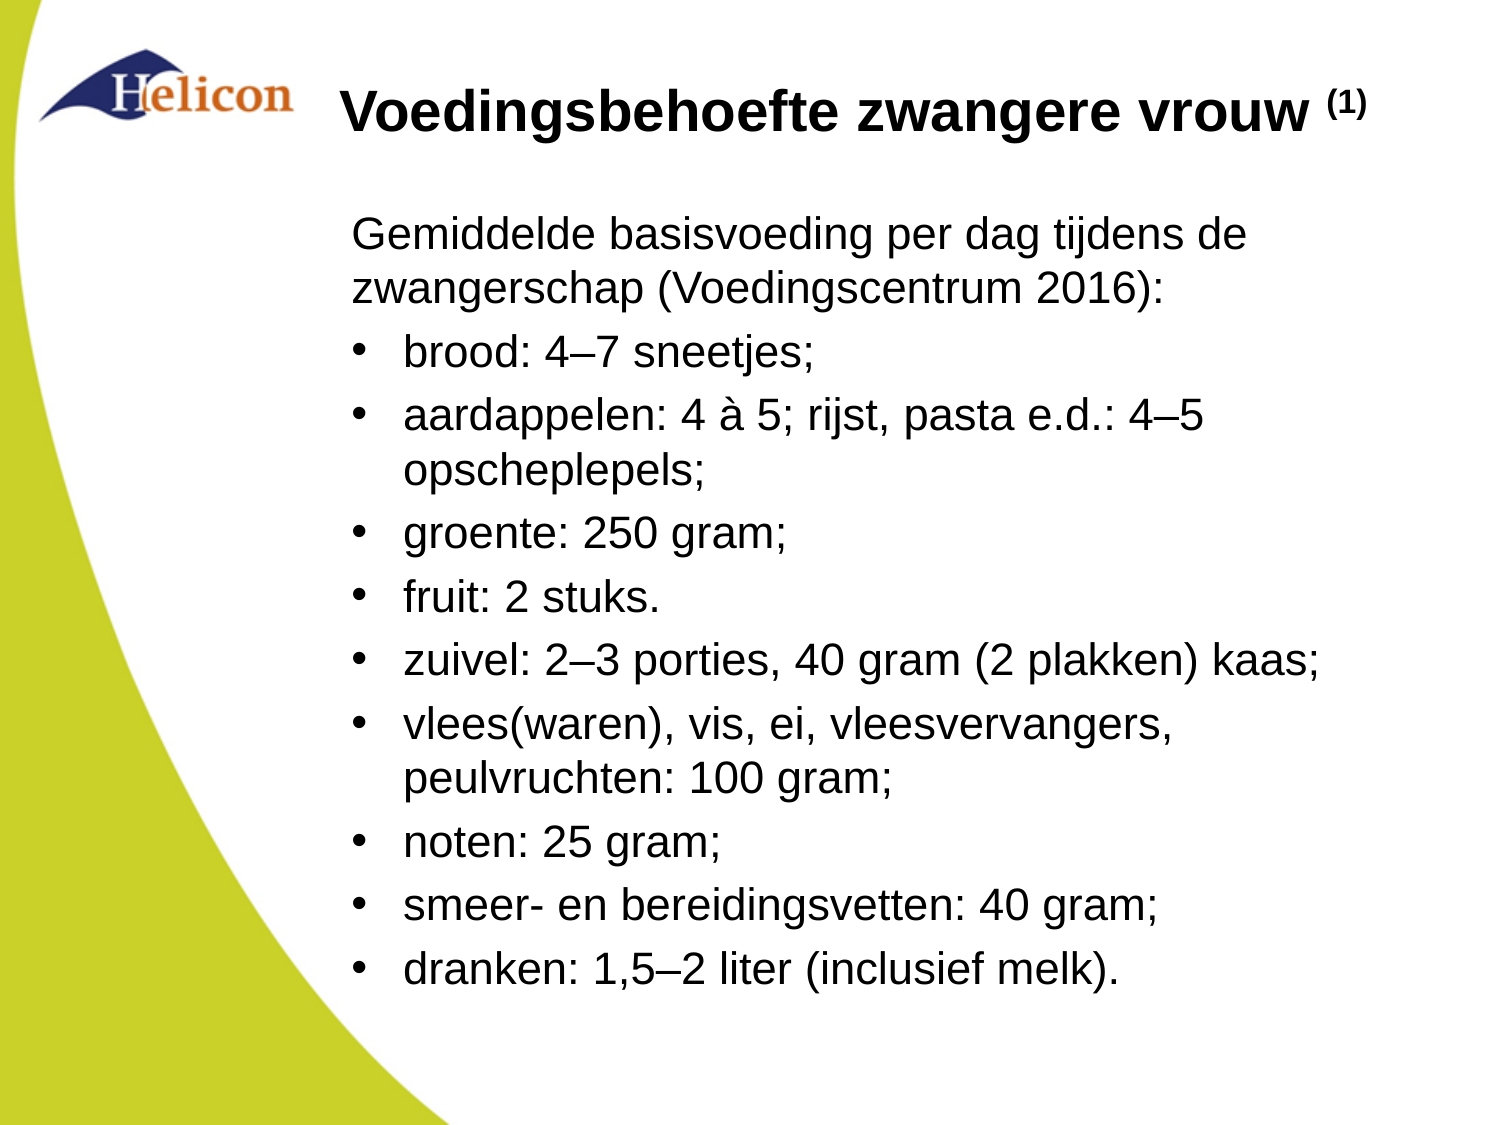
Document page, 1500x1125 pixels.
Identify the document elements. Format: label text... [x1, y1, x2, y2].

picture [0, 0, 1500, 1125]
list Gemiddelde basisvoeding per dag tijdens de zwangerschap (Voedingscentrum 2016): brood: 4–7 sneetjes; aardappelen: 4 à 5; rijst, pasta e.d.: 4–5 opscheplepels; groente: 250 gram; fruit: 2 stuks. zuivel: 2–3 porties, 40 gram (2 plakken) kaas; vlees(waren), vis, ei, vleesvervangers, peulvruchten: 100 gram; noten: 25 gram; smeer- en bereidingsvetten: 40 gram; dranken: 1,5–2 liter (inclusief melk). [336, 196, 1425, 1005]
title Voedingsbehoefte zwangere vrouw (1) [324, 54, 1415, 161]
